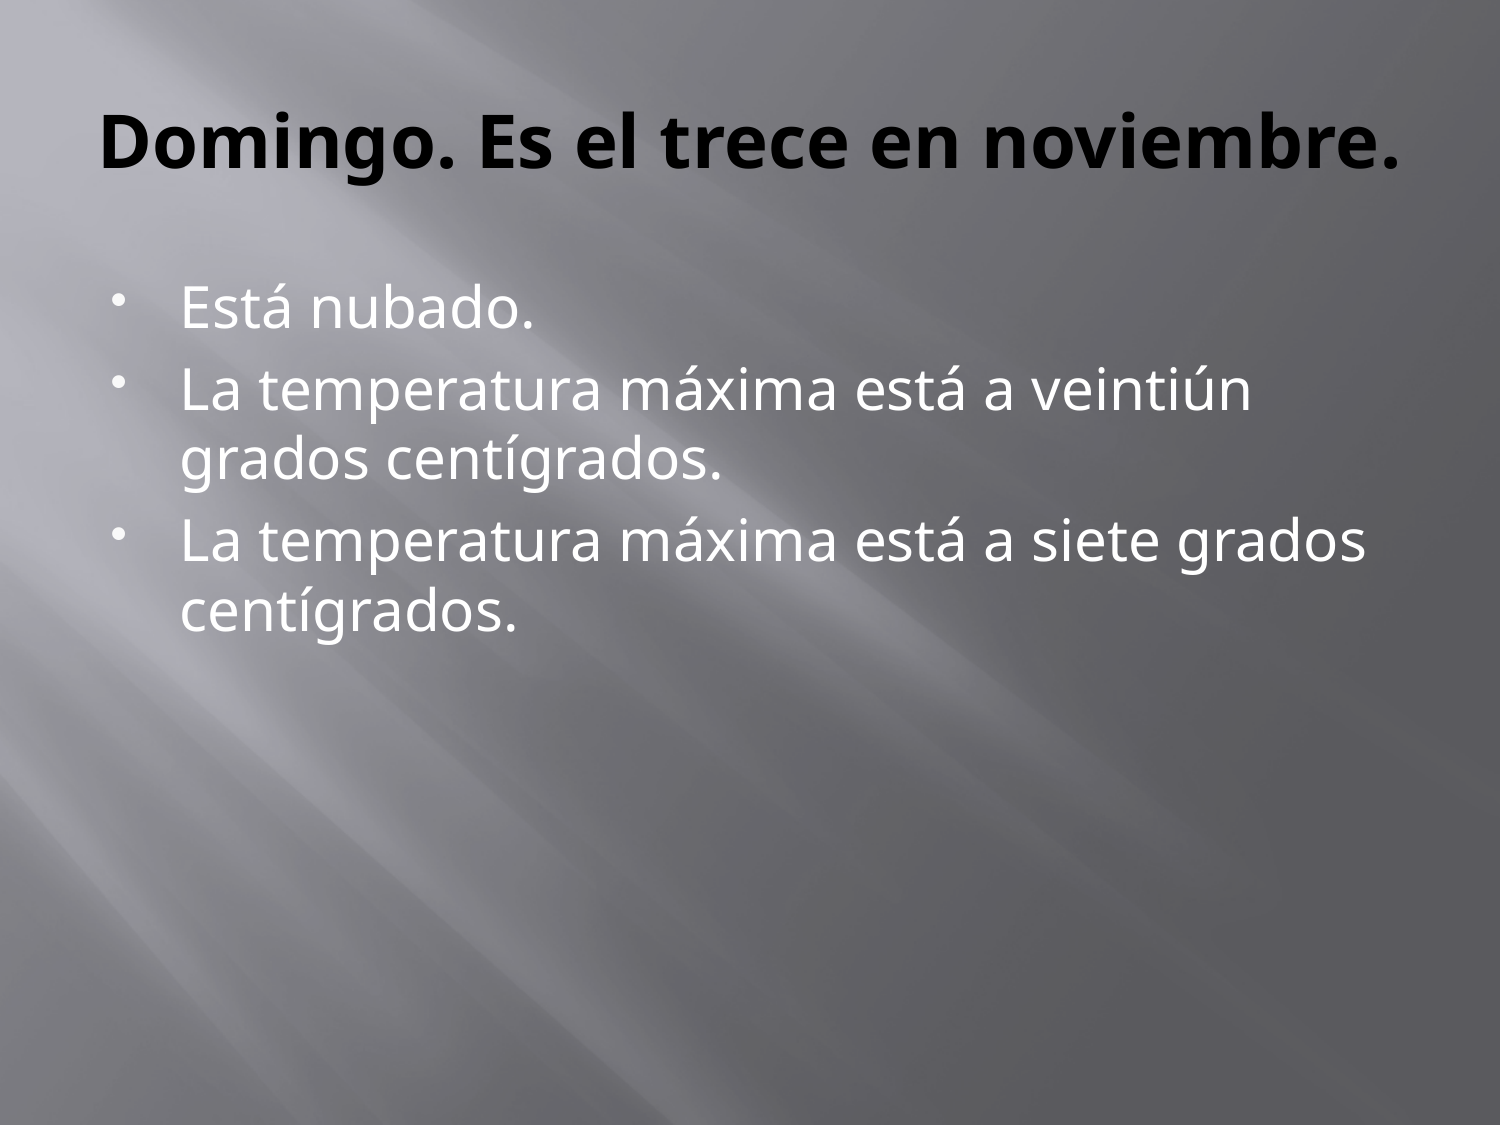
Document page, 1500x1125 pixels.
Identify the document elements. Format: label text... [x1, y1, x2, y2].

title Domingo. Es el trece en noviembre. [75, 45, 1425, 233]
list Está nubado. La temperatura máxima está a veintiún grados centígrados. La temperatura máxima está a siete grados centígrados. [75, 262, 1425, 1035]
